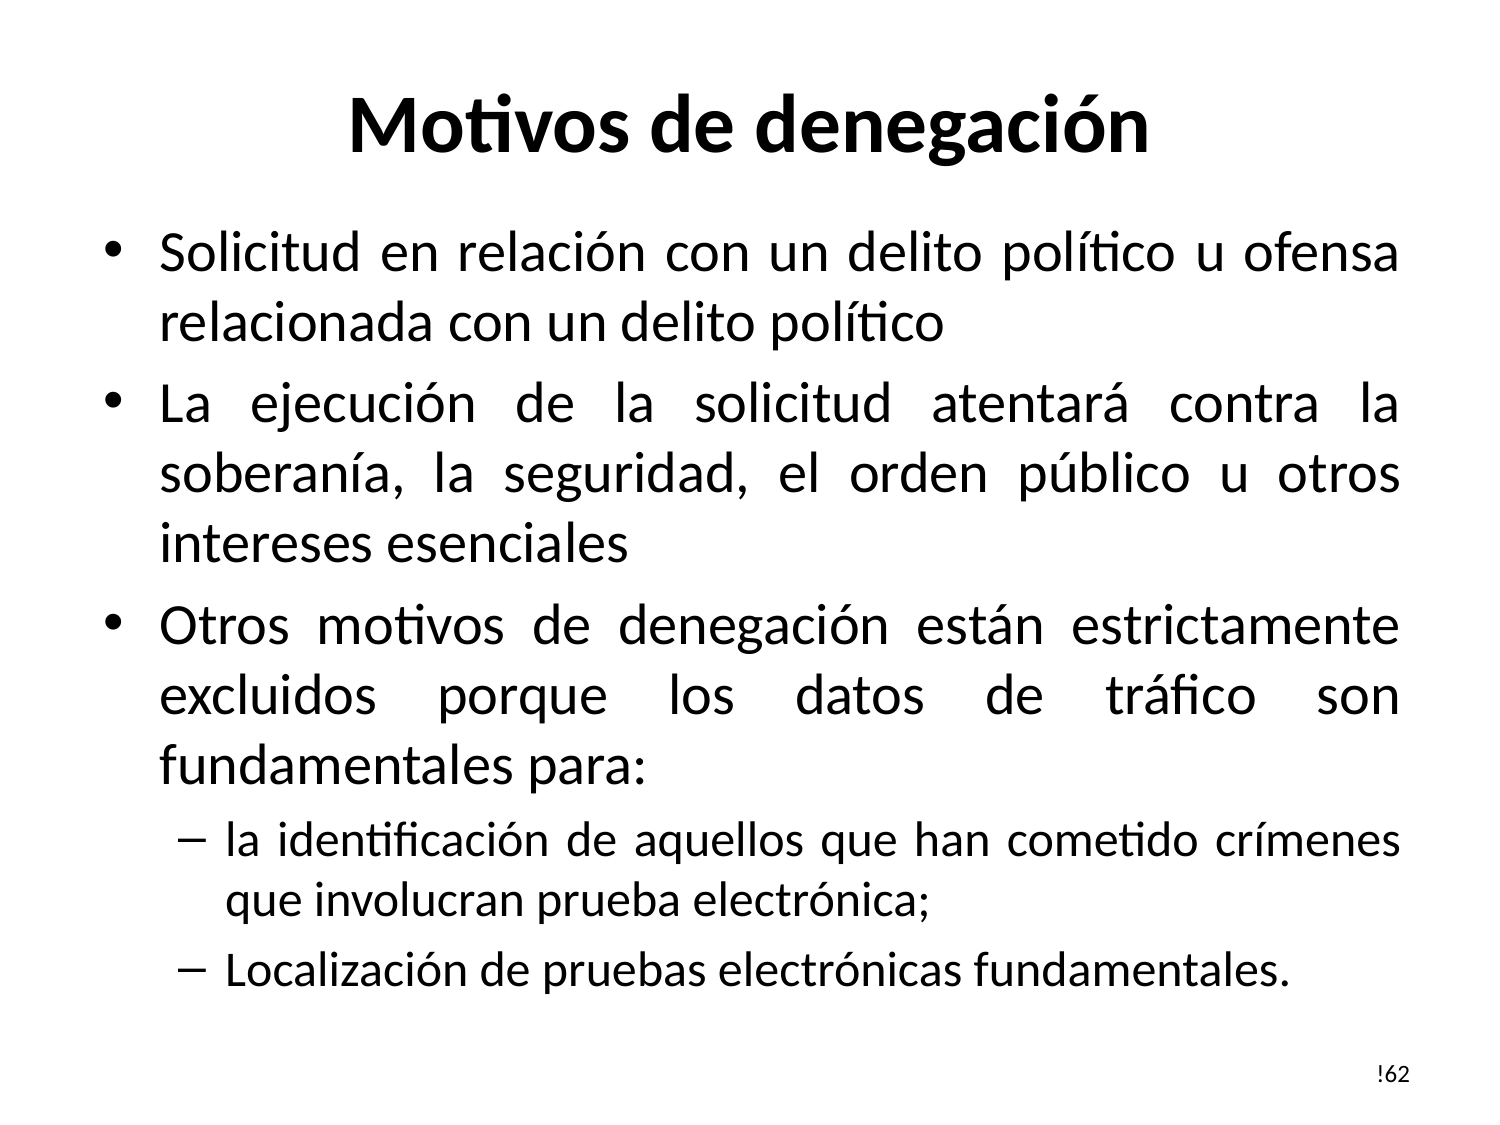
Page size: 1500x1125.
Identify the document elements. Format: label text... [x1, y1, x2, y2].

list Solicitud en relación con un delito político u ofensa relacionada con un delito político La ejecución de la solicitud atentará contra la soberanía, la seguridad, el orden público u otros intereses esenciales Otros motivos de denegación están estrictamente excluidos porque los datos de tráfico son fundamentales para: la identificación de aquellos que han cometido crímenes que involucran prueba electrónica; Localización de pruebas electrónicas fundamentales. [88, 206, 1417, 1021]
title Motivos de denegación [75, 45, 1425, 206]
slide_number !62 [1074, 1042, 1425, 1103]
